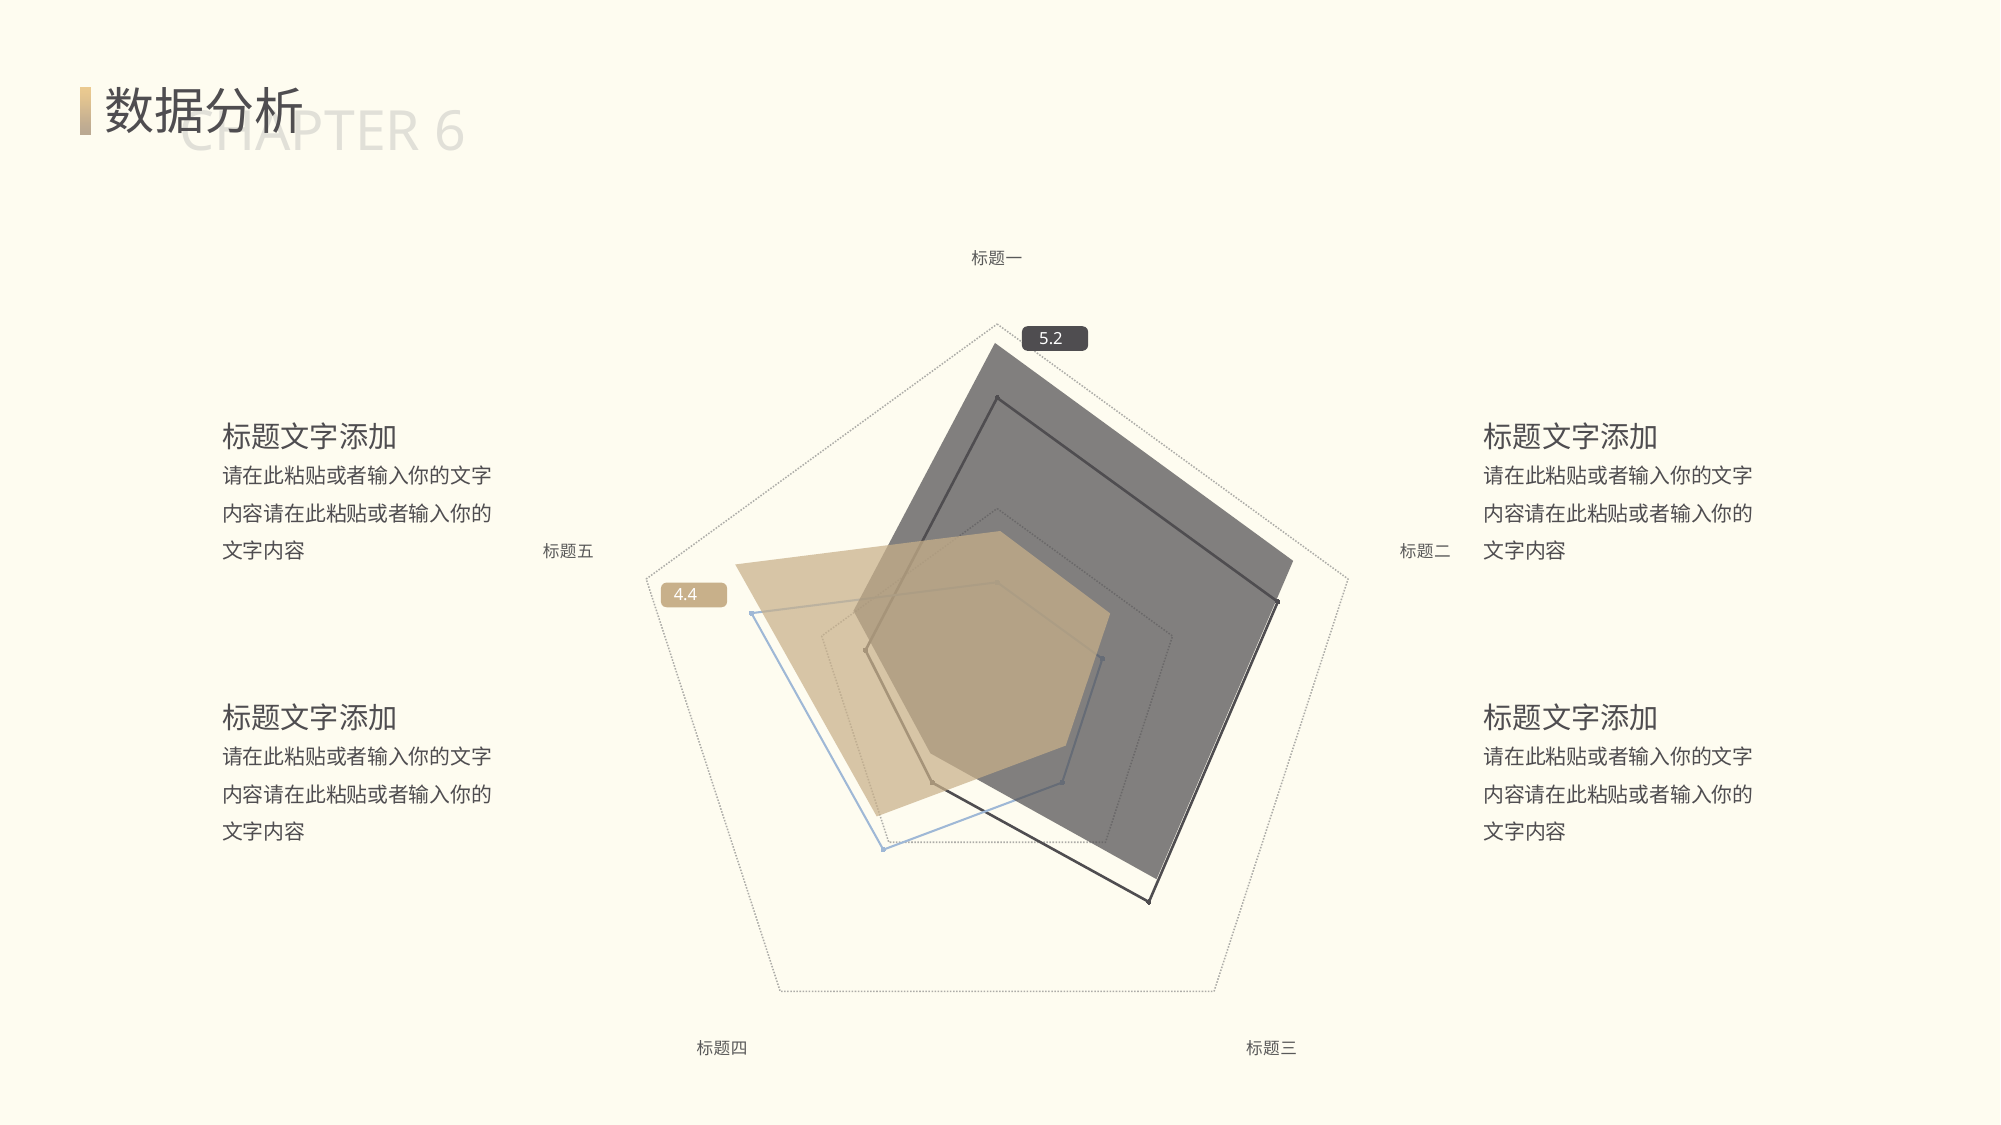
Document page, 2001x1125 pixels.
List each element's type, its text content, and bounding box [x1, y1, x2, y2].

text_box 数据分析 [89, 72, 320, 147]
chart [359, 228, 1635, 1080]
text_box 请在此粘贴或者输入你的文字内容请在此粘贴或者输入你的文字内容 [1639, 723, 1787, 817]
text_box CHAPTER 6 [164, 87, 482, 170]
picture [80, 87, 91, 136]
text_box 请在此粘贴或者输入你的文字内容请在此粘贴或者输入你的文字内容 [207, 442, 354, 536]
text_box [658, 576, 728, 613]
text_box 标题文字添加 [207, 393, 354, 442]
text_box 请在此粘贴或者输入你的文字内容请在此粘贴或者输入你的文字内容 [207, 723, 354, 817]
text_box 请在此粘贴或者输入你的文字内容请在此粘贴或者输入你的文字内容 [1639, 442, 1787, 536]
text_box 标题文字添加 [207, 674, 354, 723]
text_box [1021, 319, 1091, 356]
text_box 标题文字添加 [1639, 393, 1799, 449]
text_box 标题文字添加 [1639, 674, 1799, 730]
